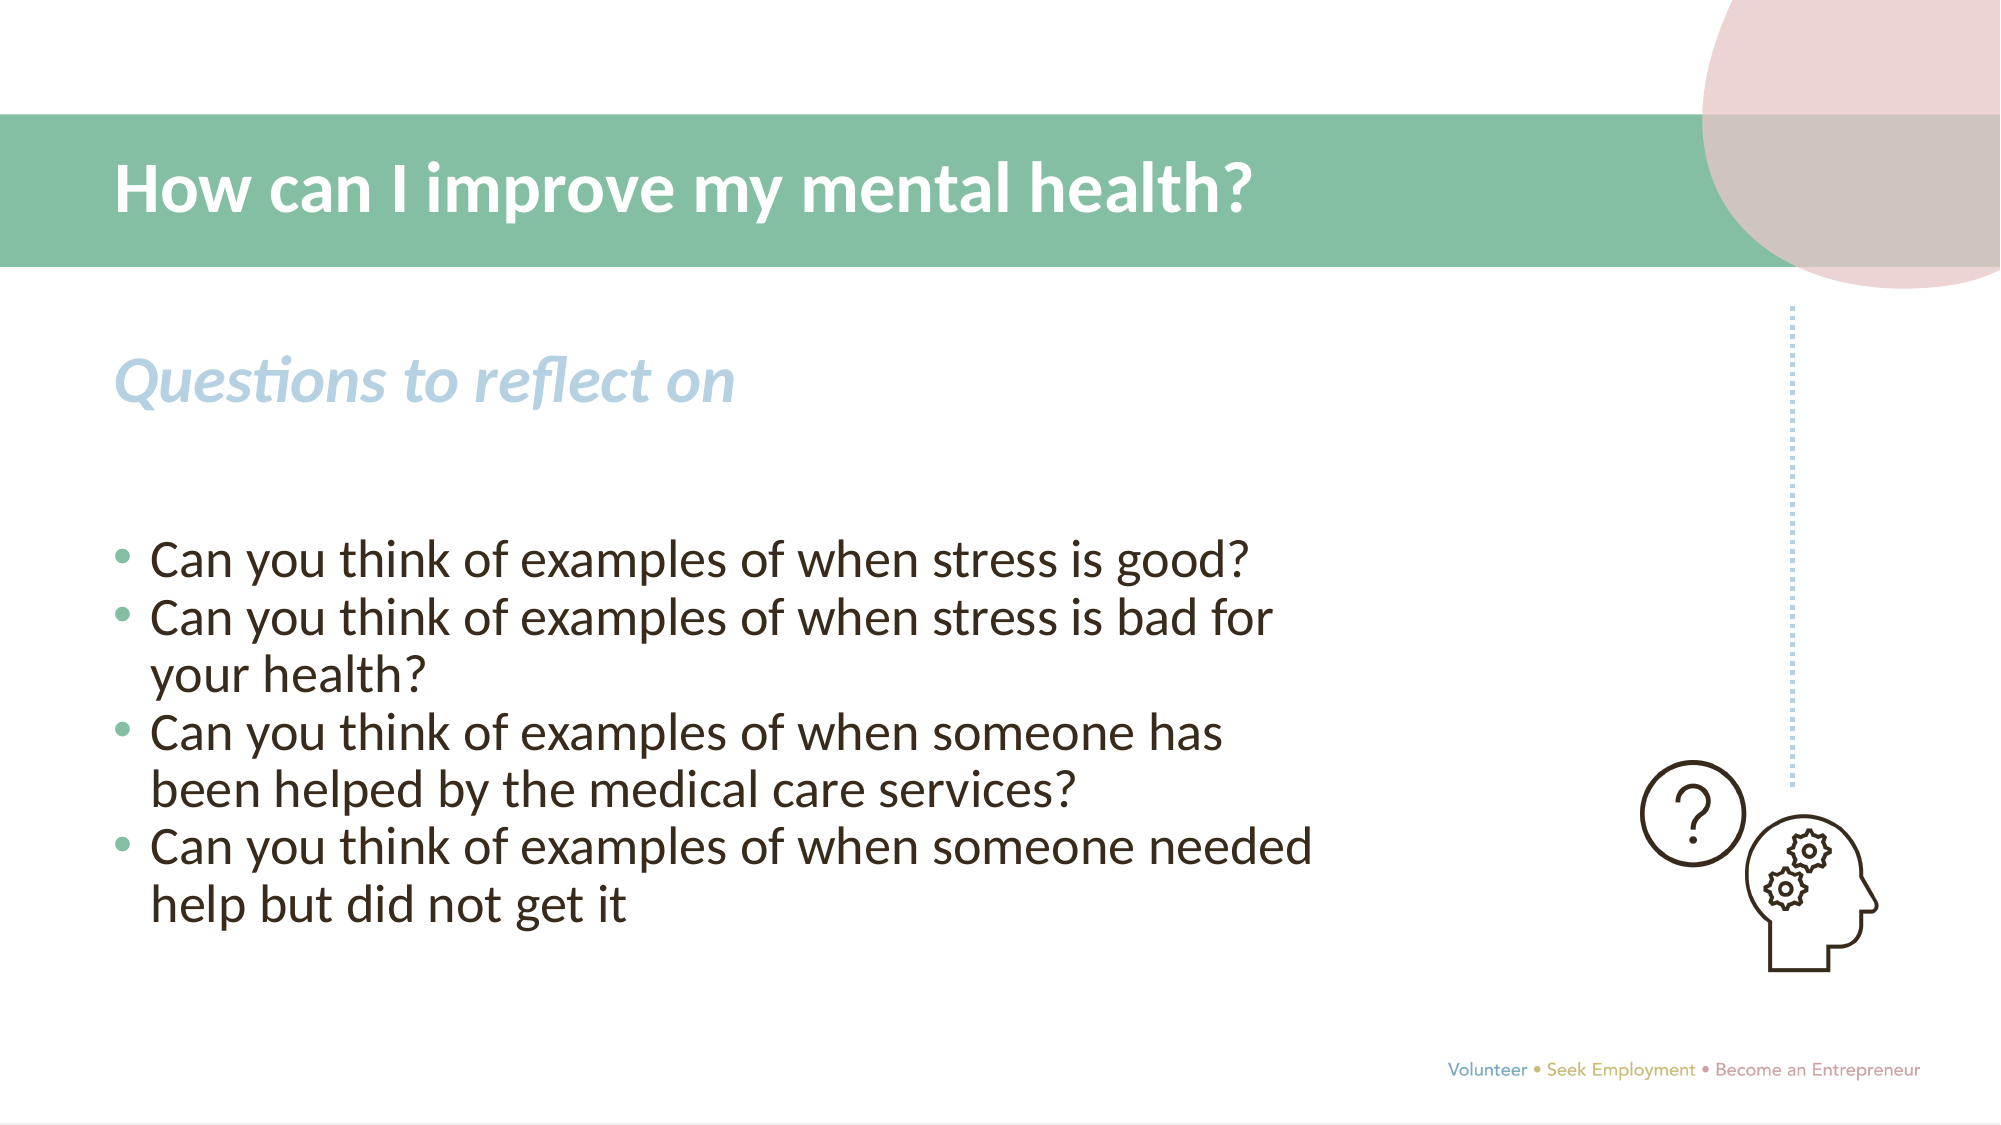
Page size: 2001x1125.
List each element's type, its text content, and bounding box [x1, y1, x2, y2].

text_box How can I improve my mental health? [99, 147, 1312, 290]
text_box Questions to reflect on Can you think of examples of when stress is good? Can you think of examples of when stress is bad for your health? Can you think of examples of when someone has been helped by the medical care services? Can you think of examples of when someone needed help but did not get it [98, 350, 1350, 975]
picture [1418, 1046, 1971, 1103]
text_box [0, 113, 1797, 268]
text_box [1702, 0, 2000, 289]
picture [1627, 747, 1906, 992]
